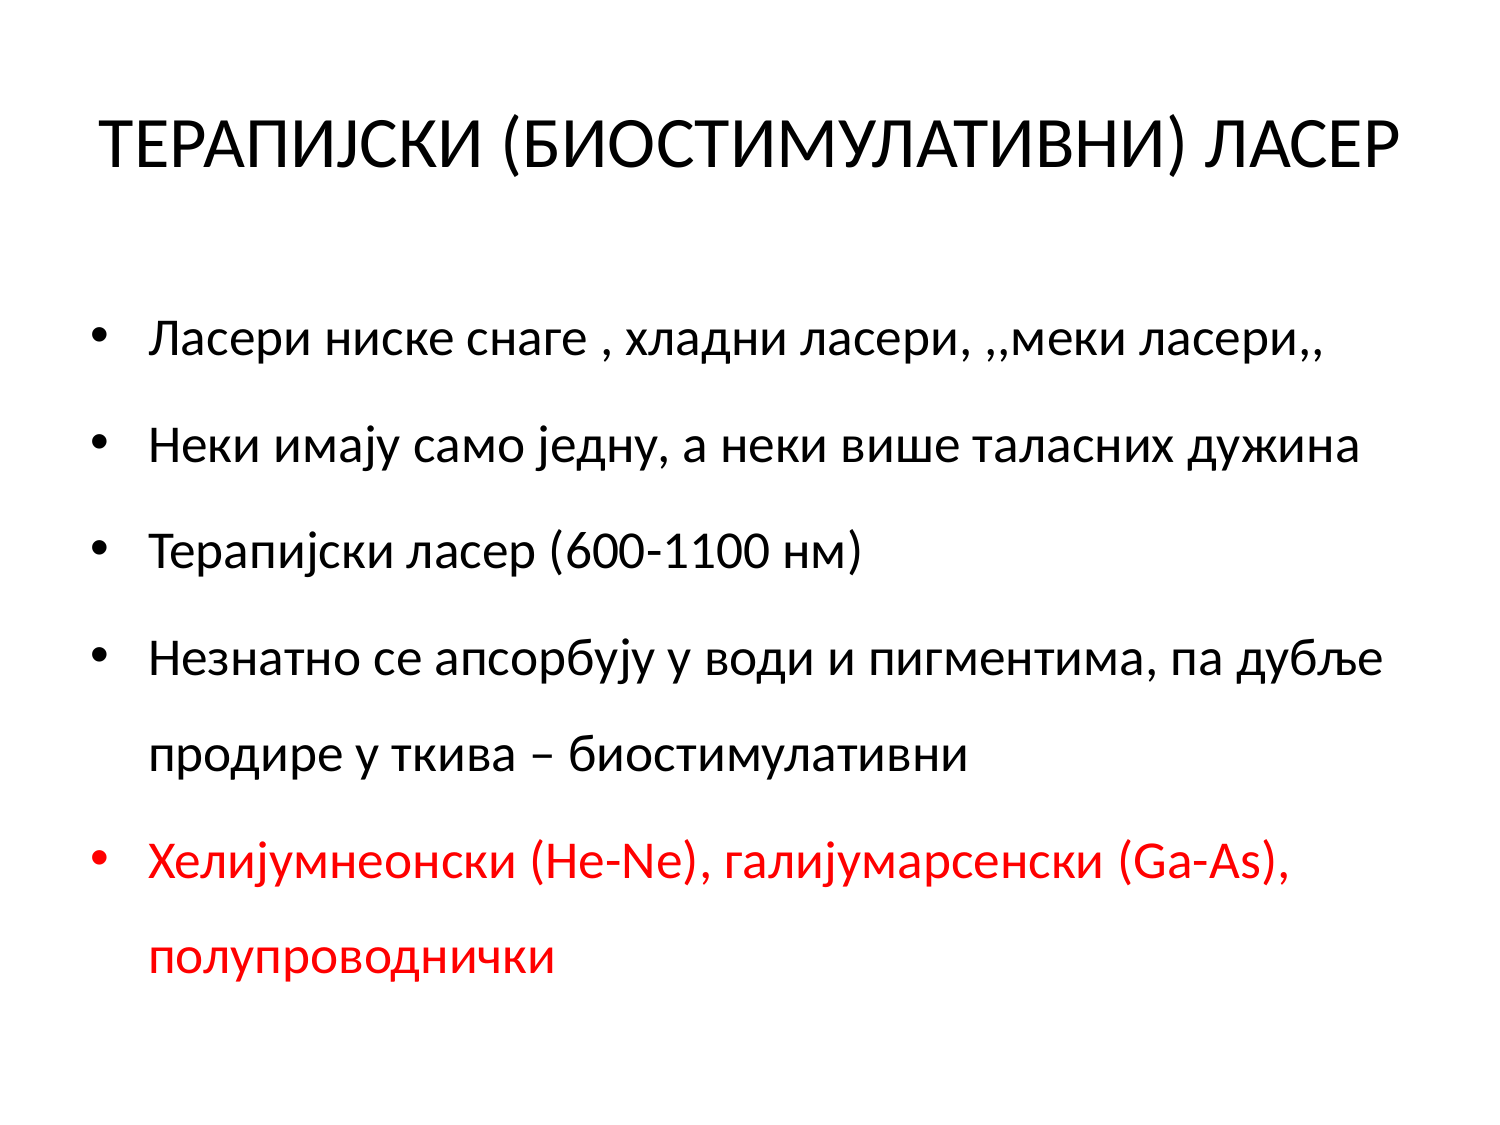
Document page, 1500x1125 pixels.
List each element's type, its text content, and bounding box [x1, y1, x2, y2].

title ТЕРАПИЈСКИ (БИОСТИМУЛАТИВНИ) ЛАСЕР [75, 45, 1425, 233]
list Ласери ниске снаге , хладни ласери, ,,меки ласери,, Неки имају само једну, а неки више таласних дужина Терапијски ласер (600-1100 нм) Незнатно се апсорбују у води и пигментима, па дубље продире у ткива – биостимулативни Хелијумнеонски (He-Ne), галијумарсенски (Ga-As), полупроводнички [75, 262, 1425, 1005]
